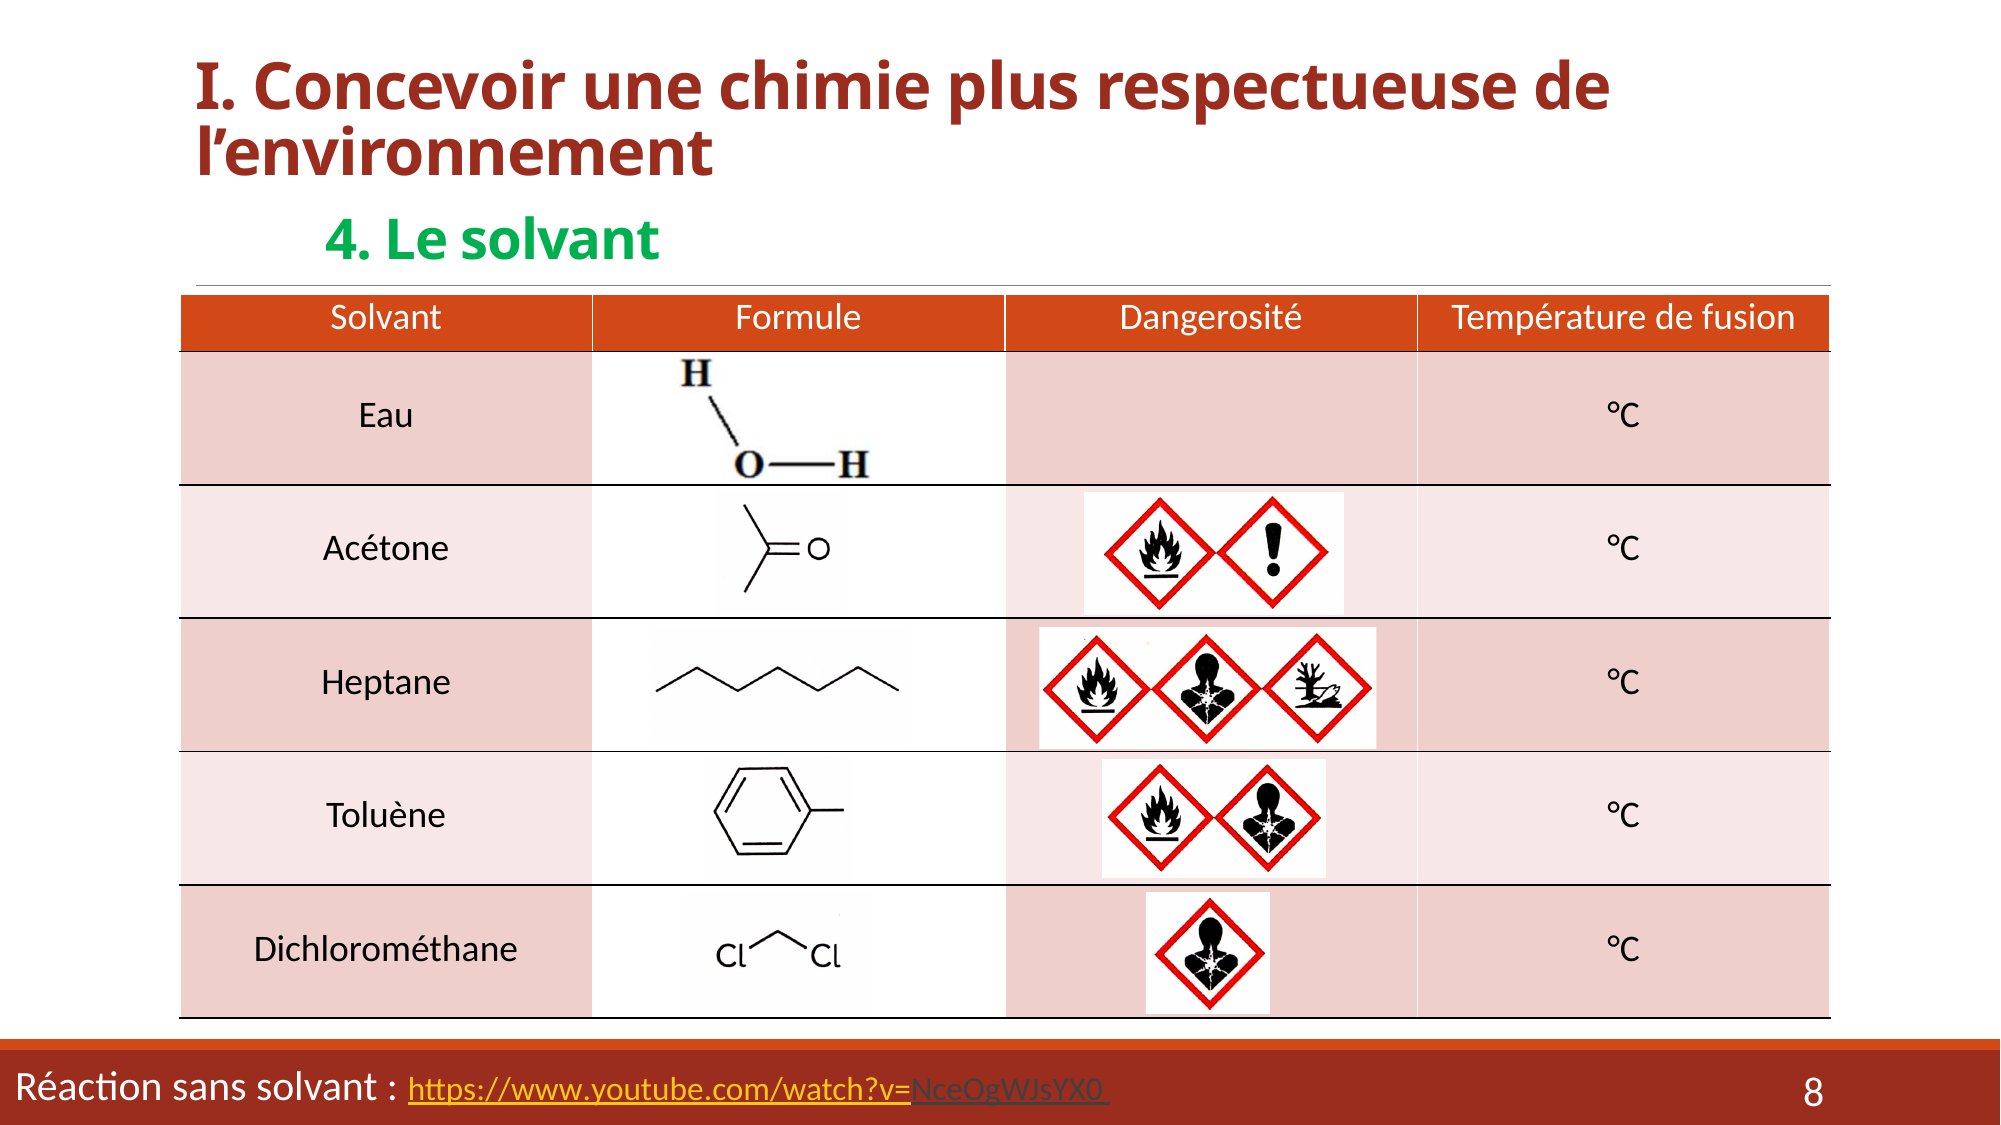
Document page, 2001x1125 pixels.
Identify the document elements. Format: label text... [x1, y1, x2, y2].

picture [703, 756, 854, 884]
slide_number 8 [1624, 1059, 1840, 1120]
picture [686, 890, 873, 1017]
picture [1101, 758, 1327, 878]
picture [1083, 492, 1345, 615]
picture [1038, 627, 1377, 749]
picture [714, 489, 843, 615]
picture [673, 356, 872, 482]
picture [1145, 891, 1271, 1014]
picture [648, 627, 908, 747]
title I. Concevoir une chimie plus respectueuse de l’environnement 4. Le solvant [180, 47, 1830, 285]
list Réaction sans solvant : https://www.youtube.com/watch?v=NceOgWJsYX0 [0, 1056, 1771, 1125]
